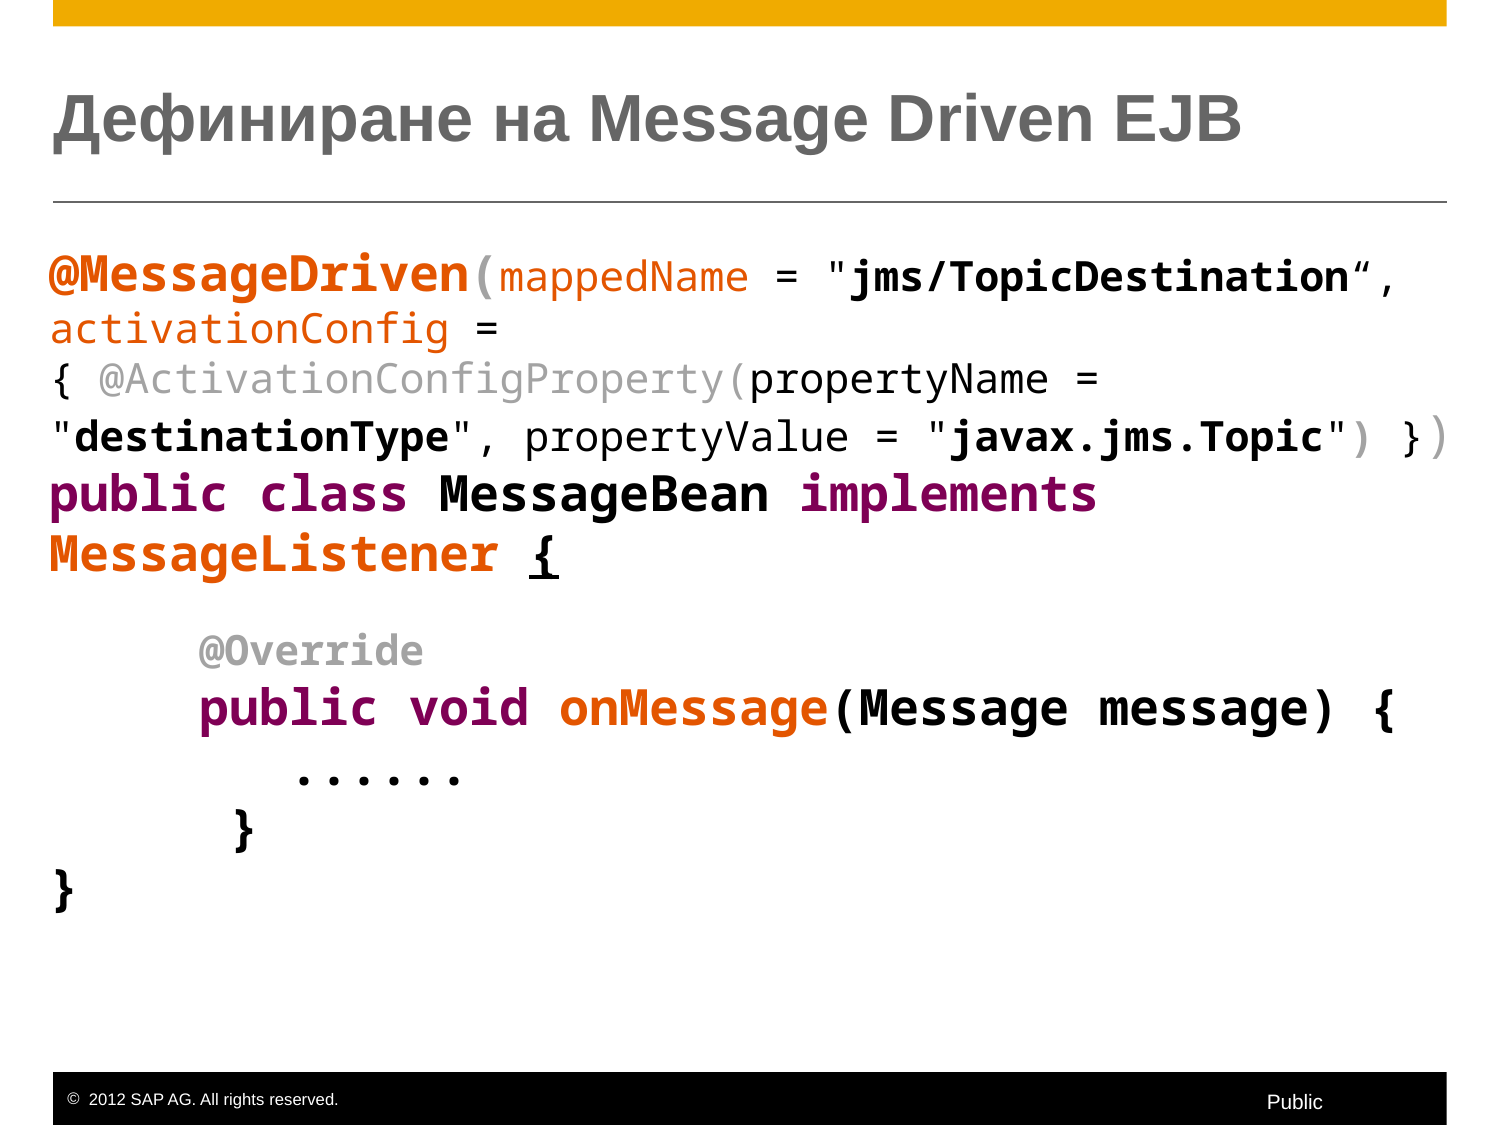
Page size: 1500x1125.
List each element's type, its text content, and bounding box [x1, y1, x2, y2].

list @MessageDriven(mappedName = "jms/TopicDestination“, activationConfig = { @ActivationConfigProperty(propertyName = "destinationType", propertyValue = "javax.jms.Topic") }) public class MessageBean implements MessageListener { @Override public void onMessage(Message message) { ...... } } [49, 241, 1476, 950]
title Дефиниране на Message Driven EJB [53, 53, 1447, 178]
